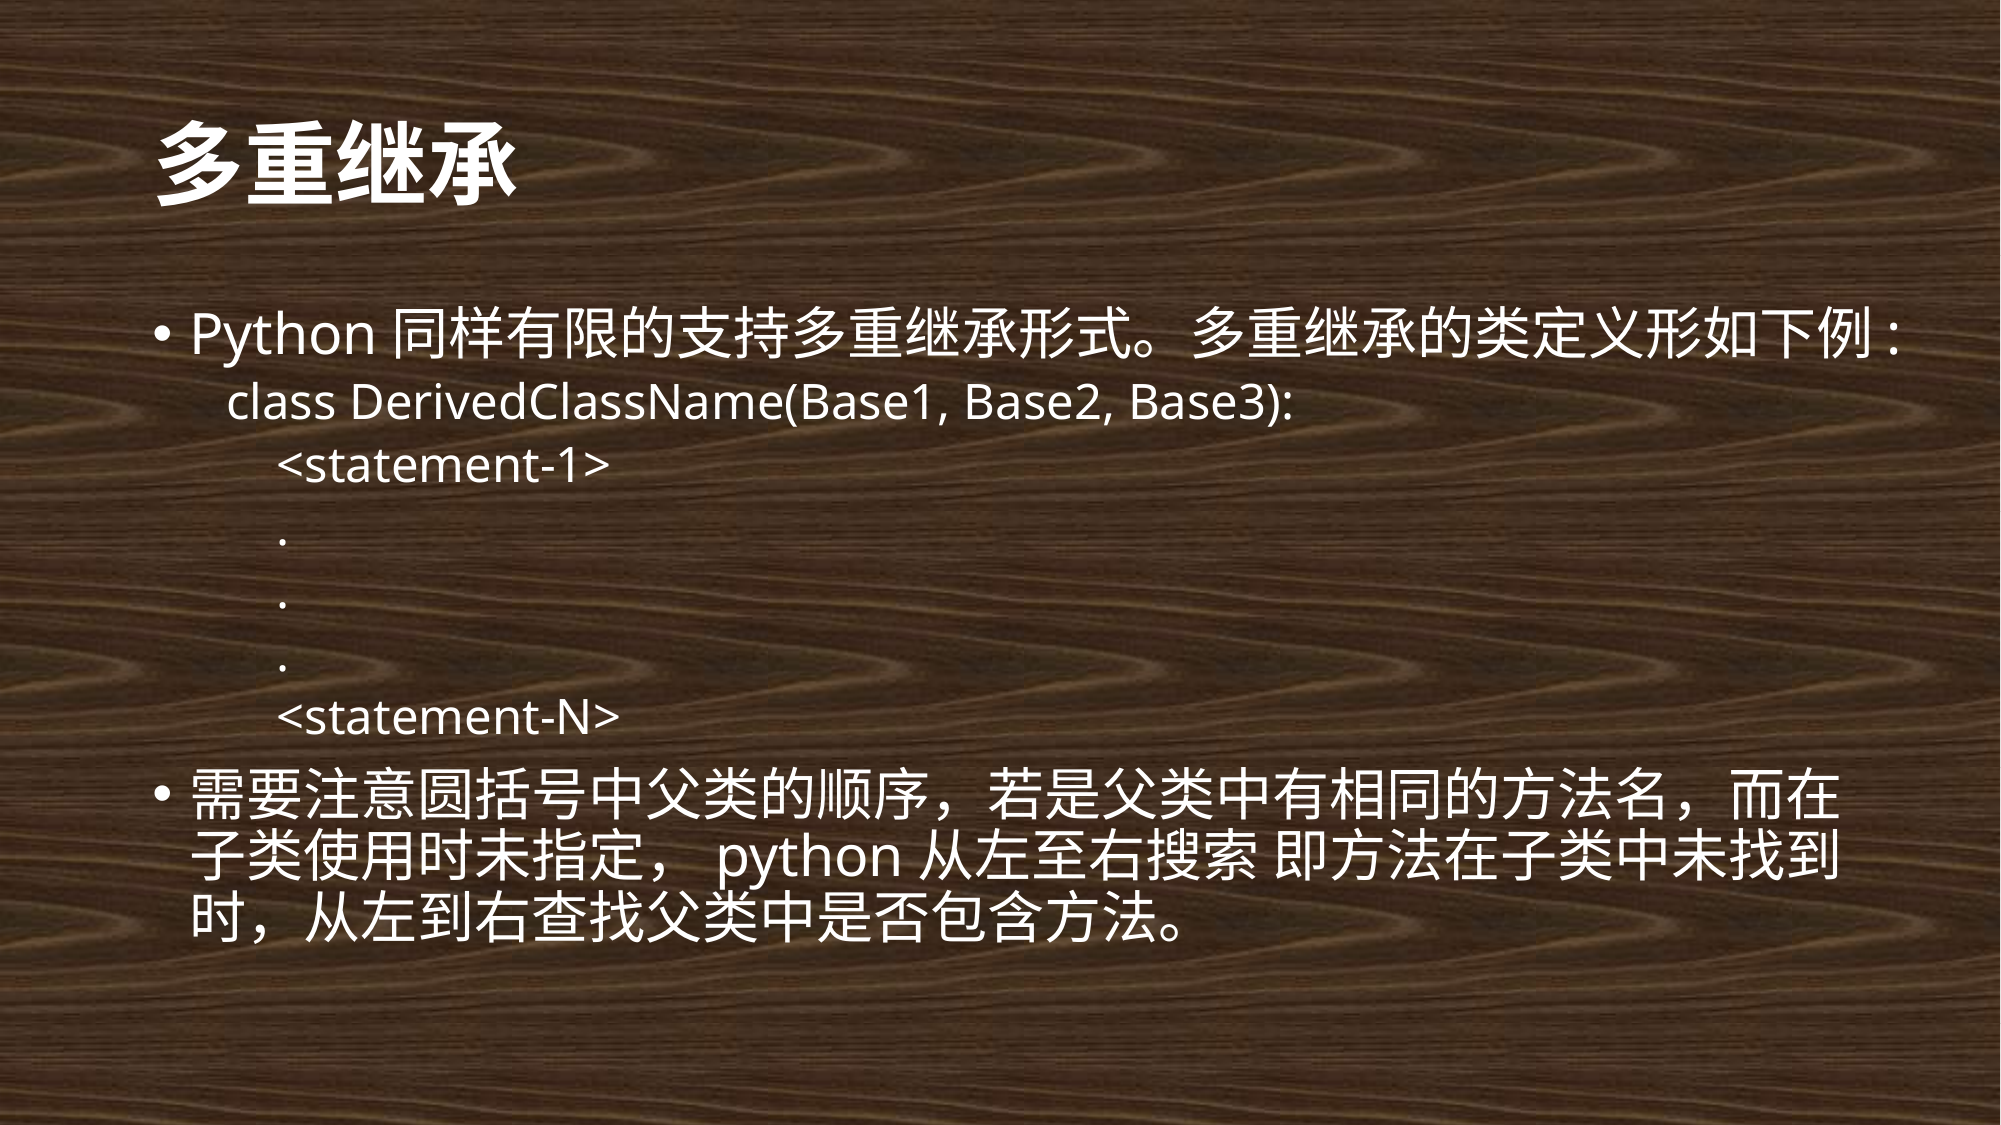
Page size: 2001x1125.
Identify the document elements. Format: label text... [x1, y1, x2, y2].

list Python同样有限的支持多重继承形式。多重继承的类定义形如下例: class DerivedClassName(Base1, Base2, Base3): <statement-1> . . . <statement-N> 需要注意圆括号中父类的顺序，若是父类中有相同的方法名，而在子类使用时未指定，python从左至右搜索 即方法在子类中未找到时，从左到右查找父类中是否包含方法。 [137, 297, 1901, 1012]
title 多重继承 [137, 59, 1863, 278]
picture [0, 0, 2001, 1125]
